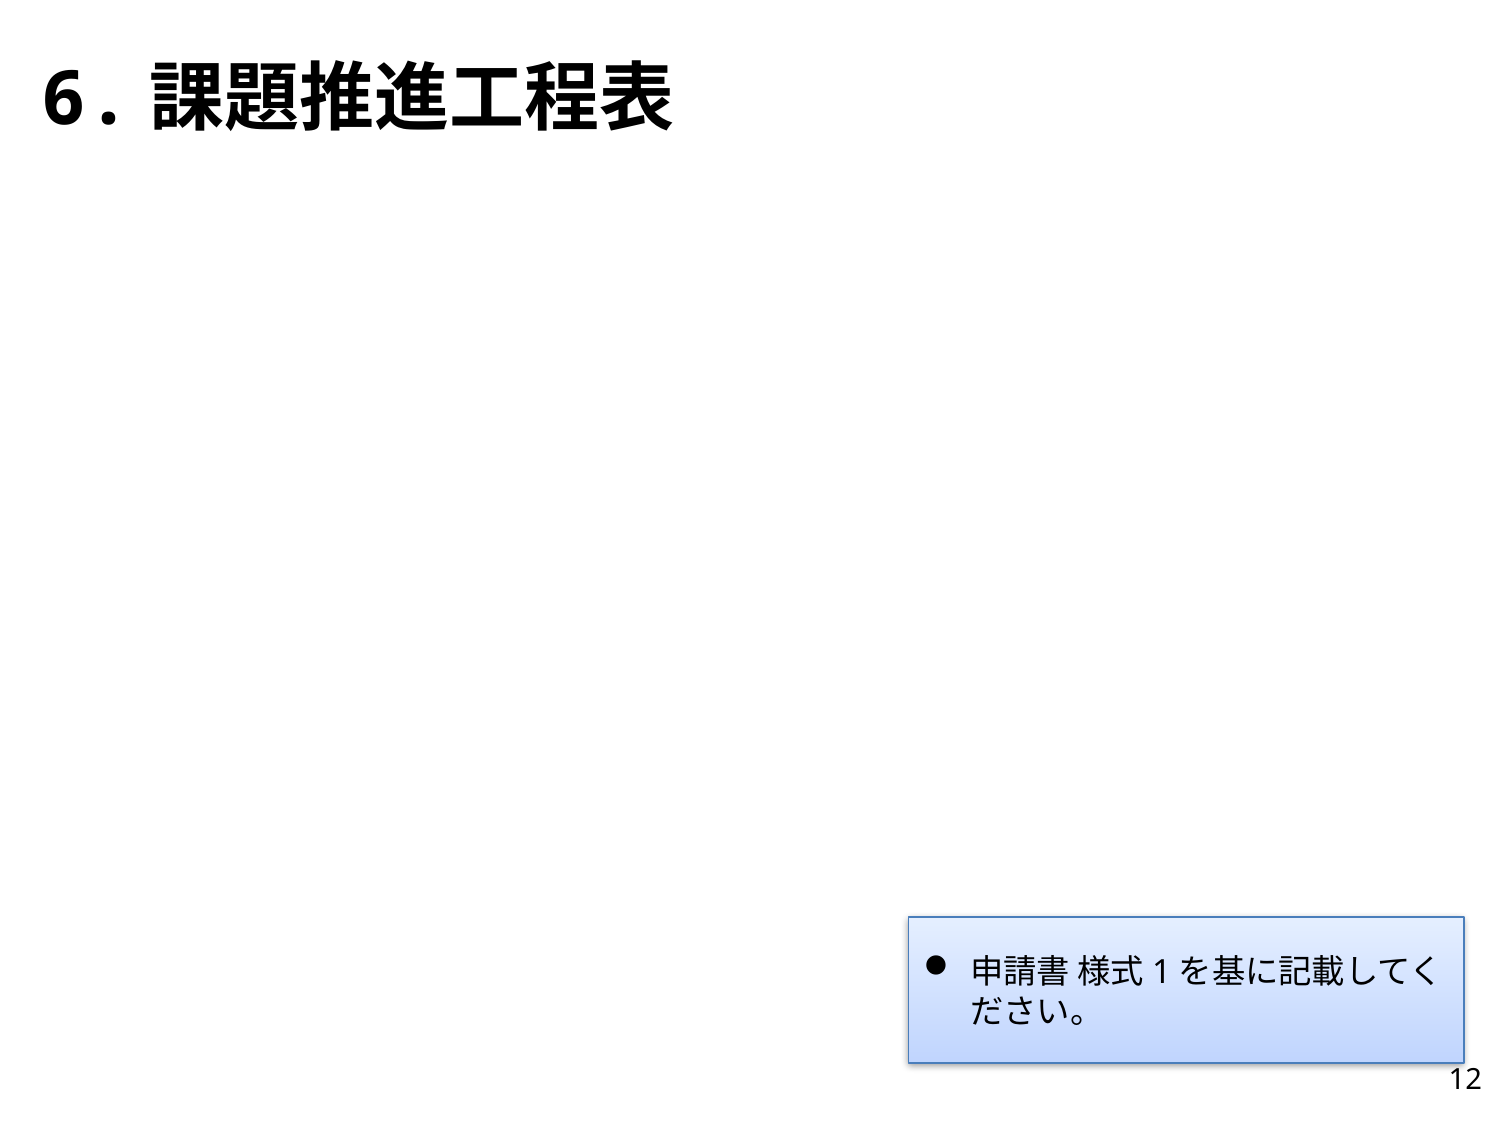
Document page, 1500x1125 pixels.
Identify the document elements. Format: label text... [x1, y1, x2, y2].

text_box 申請書 様式1を基に記載してください。 [908, 916, 1465, 1064]
title 6.課題推進工程表 [35, 11, 1465, 178]
slide_number 12 [1346, 1051, 1489, 1111]
